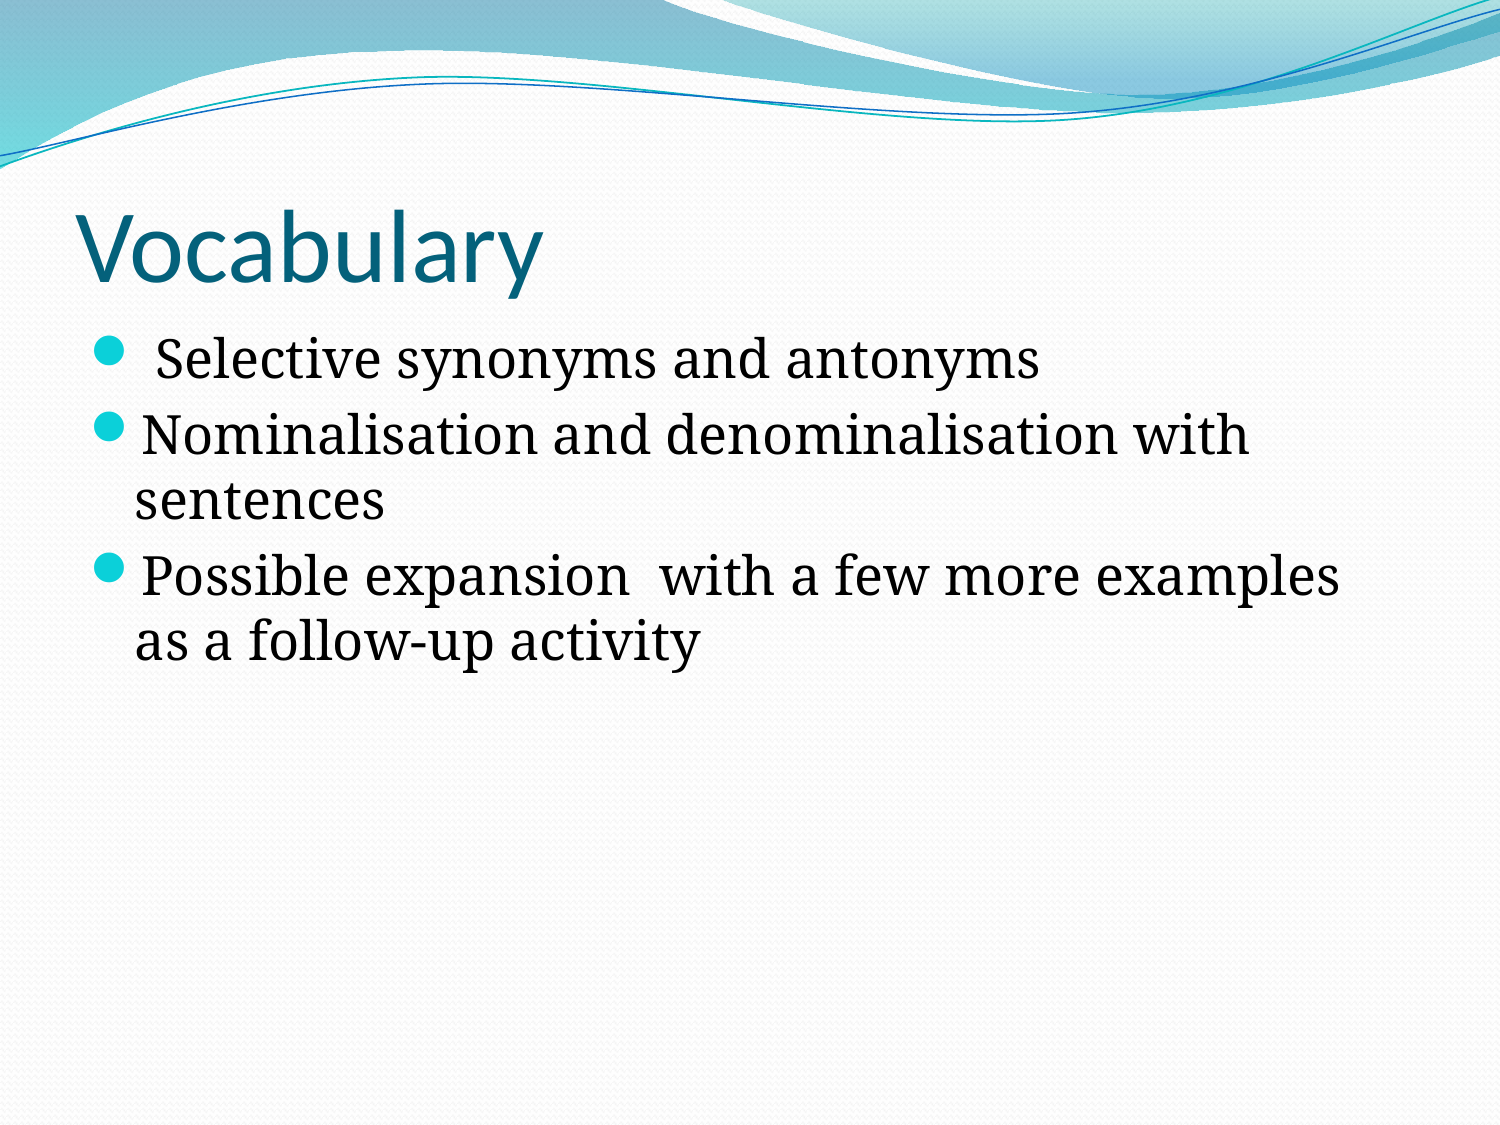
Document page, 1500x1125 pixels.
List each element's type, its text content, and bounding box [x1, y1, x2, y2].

list Selective synonyms and antonyms Nominalisation and denominalisation with sentences Possible expansion with a few more examples as a follow-up activity [75, 317, 1425, 1038]
title Vocabulary [75, 115, 1425, 303]
